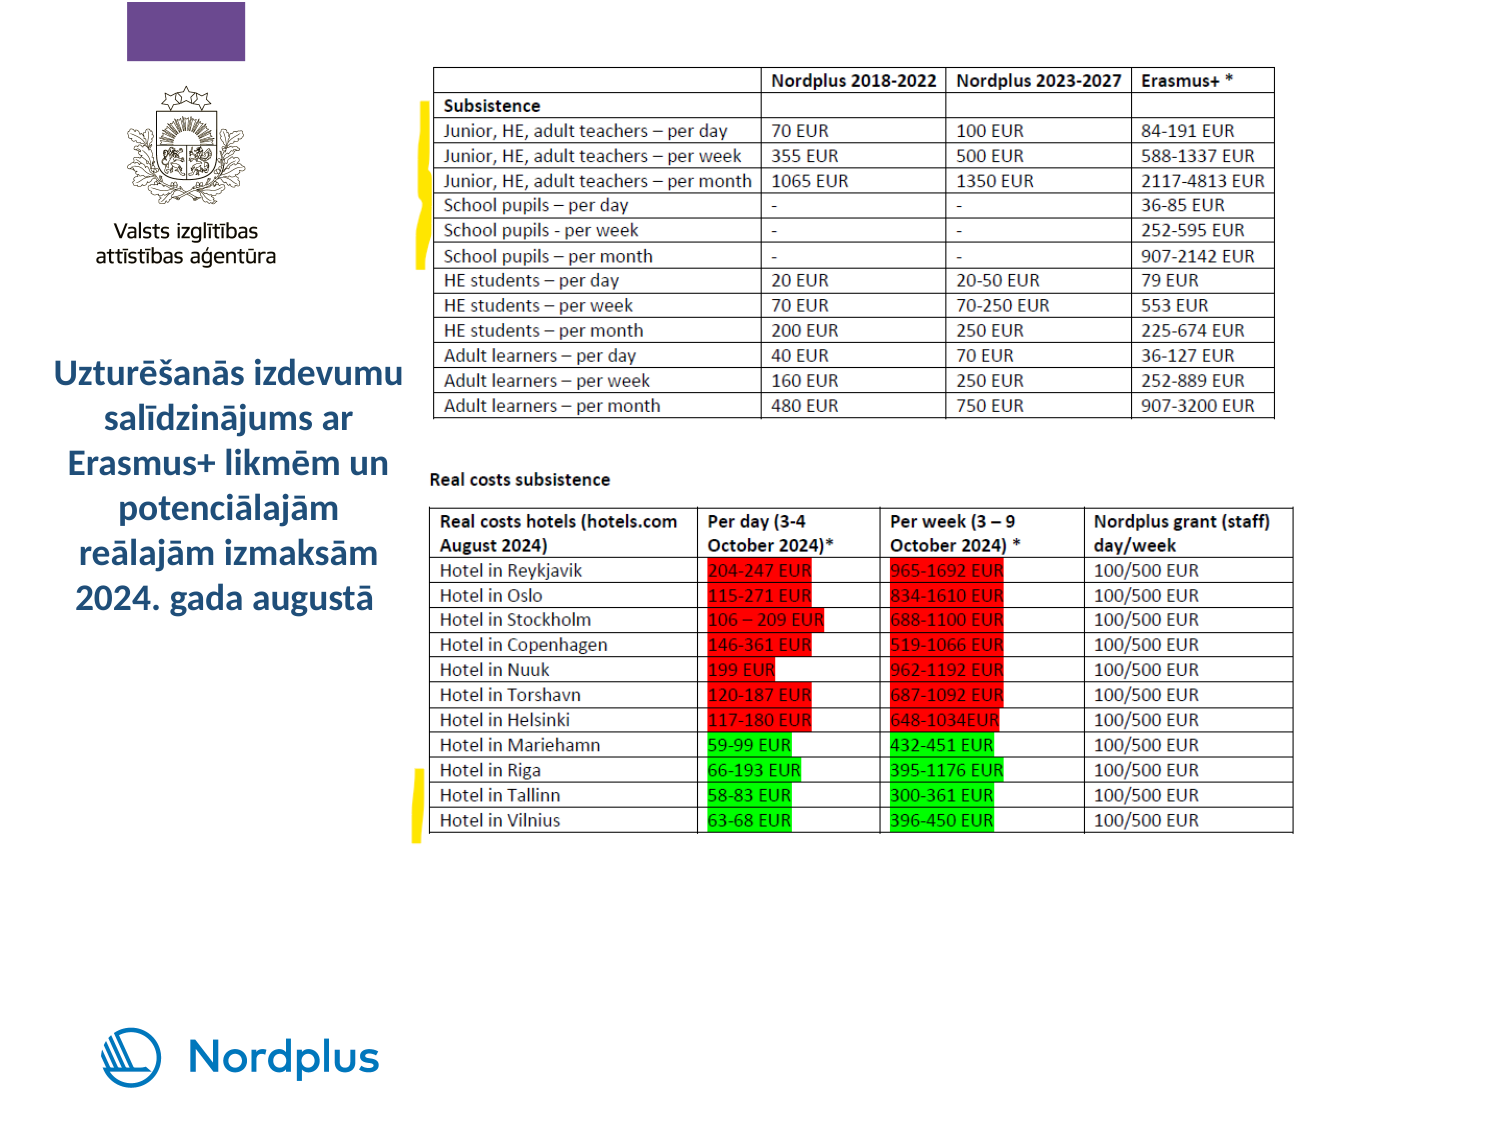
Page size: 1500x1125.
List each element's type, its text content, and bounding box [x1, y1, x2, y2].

text_box Uzturēšanās izdevumu salīdzinājums ar Erasmus+ likmēm un potenciālajām reālajām izmaksām 2024. gada augustā [35, 340, 423, 626]
picture [0, 0, 1500, 1125]
